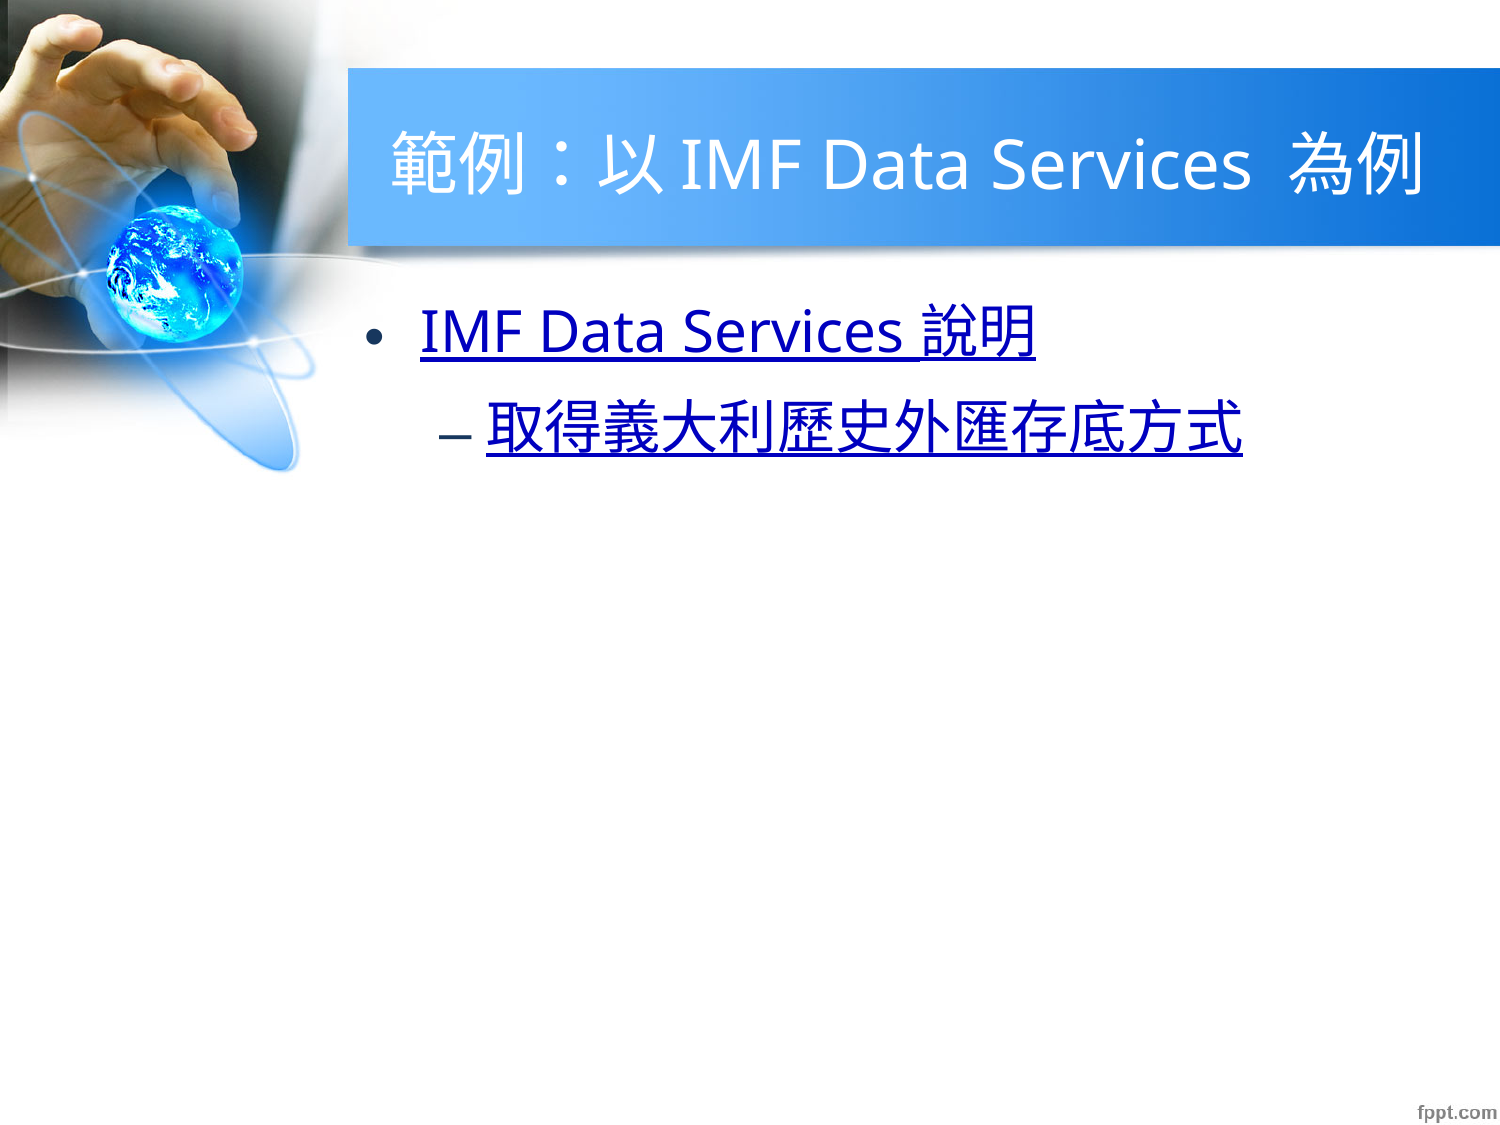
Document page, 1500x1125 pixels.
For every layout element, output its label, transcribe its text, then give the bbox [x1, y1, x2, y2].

picture [0, 0, 1500, 1125]
title 範例：以IMF Data Services 為例 [374, 111, 1452, 212]
list IMF Data Services 說明 取得義大利歷史外匯存底方式 [349, 286, 1402, 1039]
